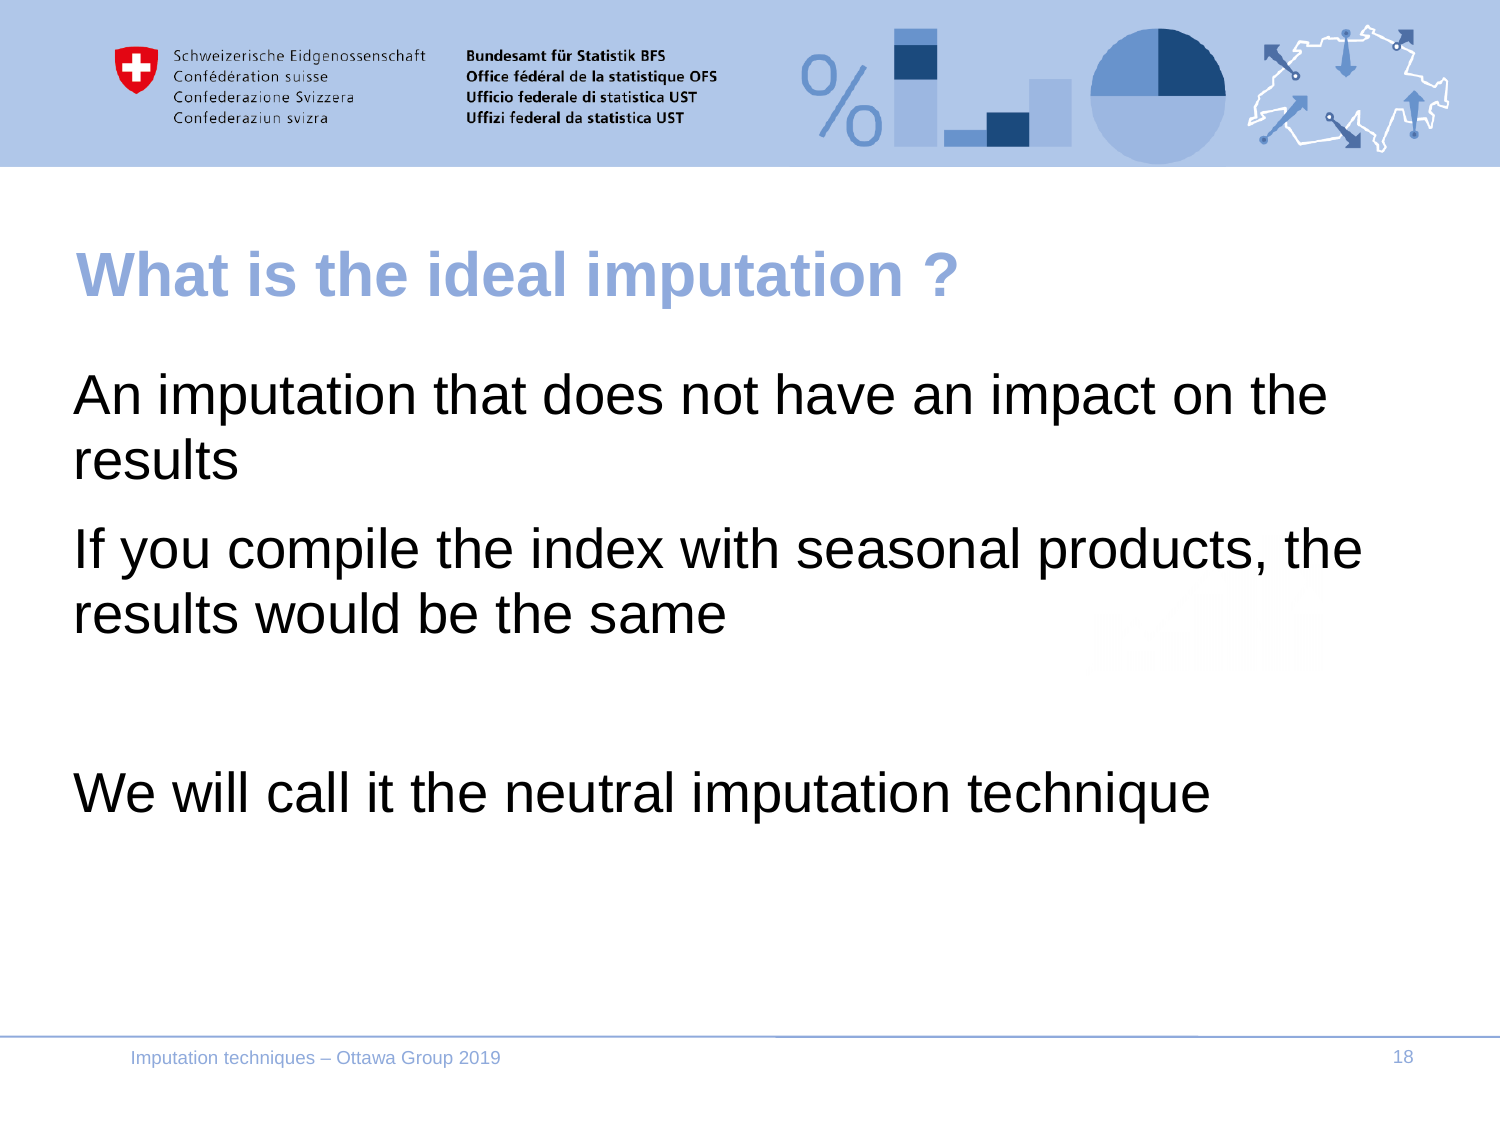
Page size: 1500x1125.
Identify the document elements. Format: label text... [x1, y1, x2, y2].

list An imputation that does not have an impact on the results If you compile the index with seasonal products, the results would be the same We will call it the neutral imputation technique [73, 361, 1414, 919]
title What is the ideal imputation ? [76, 233, 1414, 310]
picture [0, 0, 1500, 167]
